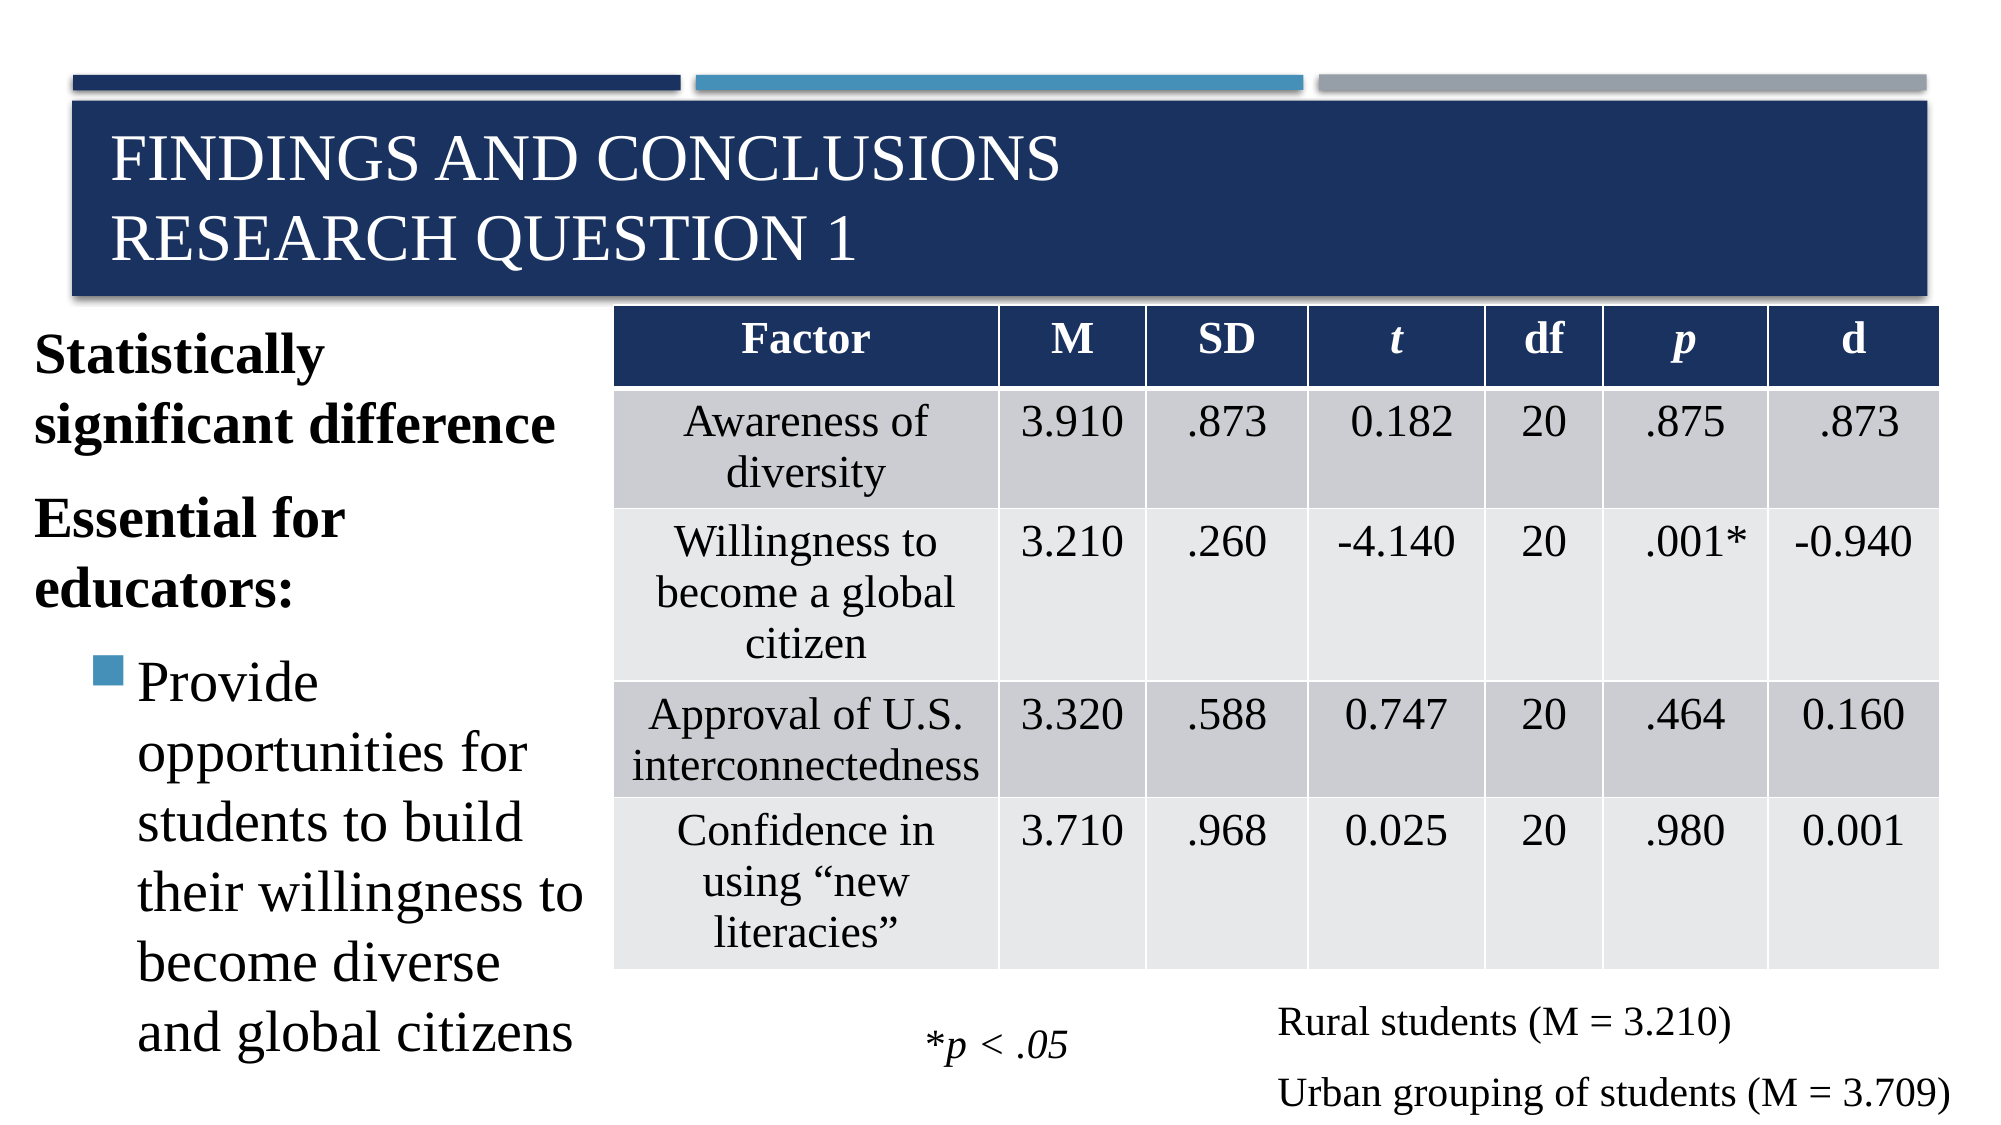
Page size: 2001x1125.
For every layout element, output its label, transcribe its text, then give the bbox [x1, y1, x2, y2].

table_cell .001* [1604, 509, 1767, 680]
table_cell .464 [1604, 682, 1767, 797]
list Statistically significant difference Essential for educators: Provide opportunities for students to build their willingness to become diverse and global citizens [19, 397, 614, 1075]
table_cell -0.940 [1769, 509, 1939, 680]
table_header p [1604, 306, 1767, 386]
text_box *p < .05 [835, 1009, 1210, 1074]
table_cell 3.710 [1000, 798, 1145, 969]
text_box Rural students (M = 3.210) Urban grouping of students (M = 3.709) [1209, 986, 2000, 1123]
table_cell 20 [1486, 391, 1602, 508]
table_header d [1769, 306, 1939, 386]
table_cell 3.320 [1000, 682, 1145, 797]
table_cell Approval of U.S. interconnectedness [614, 682, 998, 797]
table_cell 0.001 [1769, 798, 1939, 969]
table_cell .875 [1604, 391, 1767, 508]
table_cell 0.160 [1769, 682, 1939, 797]
table_header Factor [614, 306, 998, 386]
table_cell 20 [1486, 798, 1602, 969]
table_cell 3.210 [1000, 509, 1145, 680]
table_cell Willingness to become a global citizen [614, 509, 998, 680]
table_cell 20 [1486, 682, 1602, 797]
table_cell 3.910 [1000, 391, 1145, 508]
title Findings and conclusions research question 1 [95, 115, 1905, 282]
table_header SD [1147, 306, 1307, 386]
table_header t [1309, 306, 1484, 386]
table_cell .588 [1147, 682, 1307, 797]
table_cell .980 [1604, 798, 1767, 969]
table_cell Awareness of diversity [614, 391, 998, 508]
table_cell .873 [1147, 391, 1307, 508]
table_header M [1000, 306, 1145, 386]
table_cell .968 [1147, 798, 1307, 969]
table_cell .260 [1147, 509, 1307, 680]
table_cell 20 [1486, 509, 1602, 680]
table_cell .873 [1769, 391, 1939, 508]
table_cell 0.025 [1309, 798, 1484, 969]
table_cell -4.140 [1309, 509, 1484, 680]
table_cell 0.182 [1309, 391, 1484, 508]
table_header df [1486, 306, 1602, 386]
table_cell 0.747 [1309, 682, 1484, 797]
table_cell Confidence in using “new literacies” [614, 798, 998, 969]
